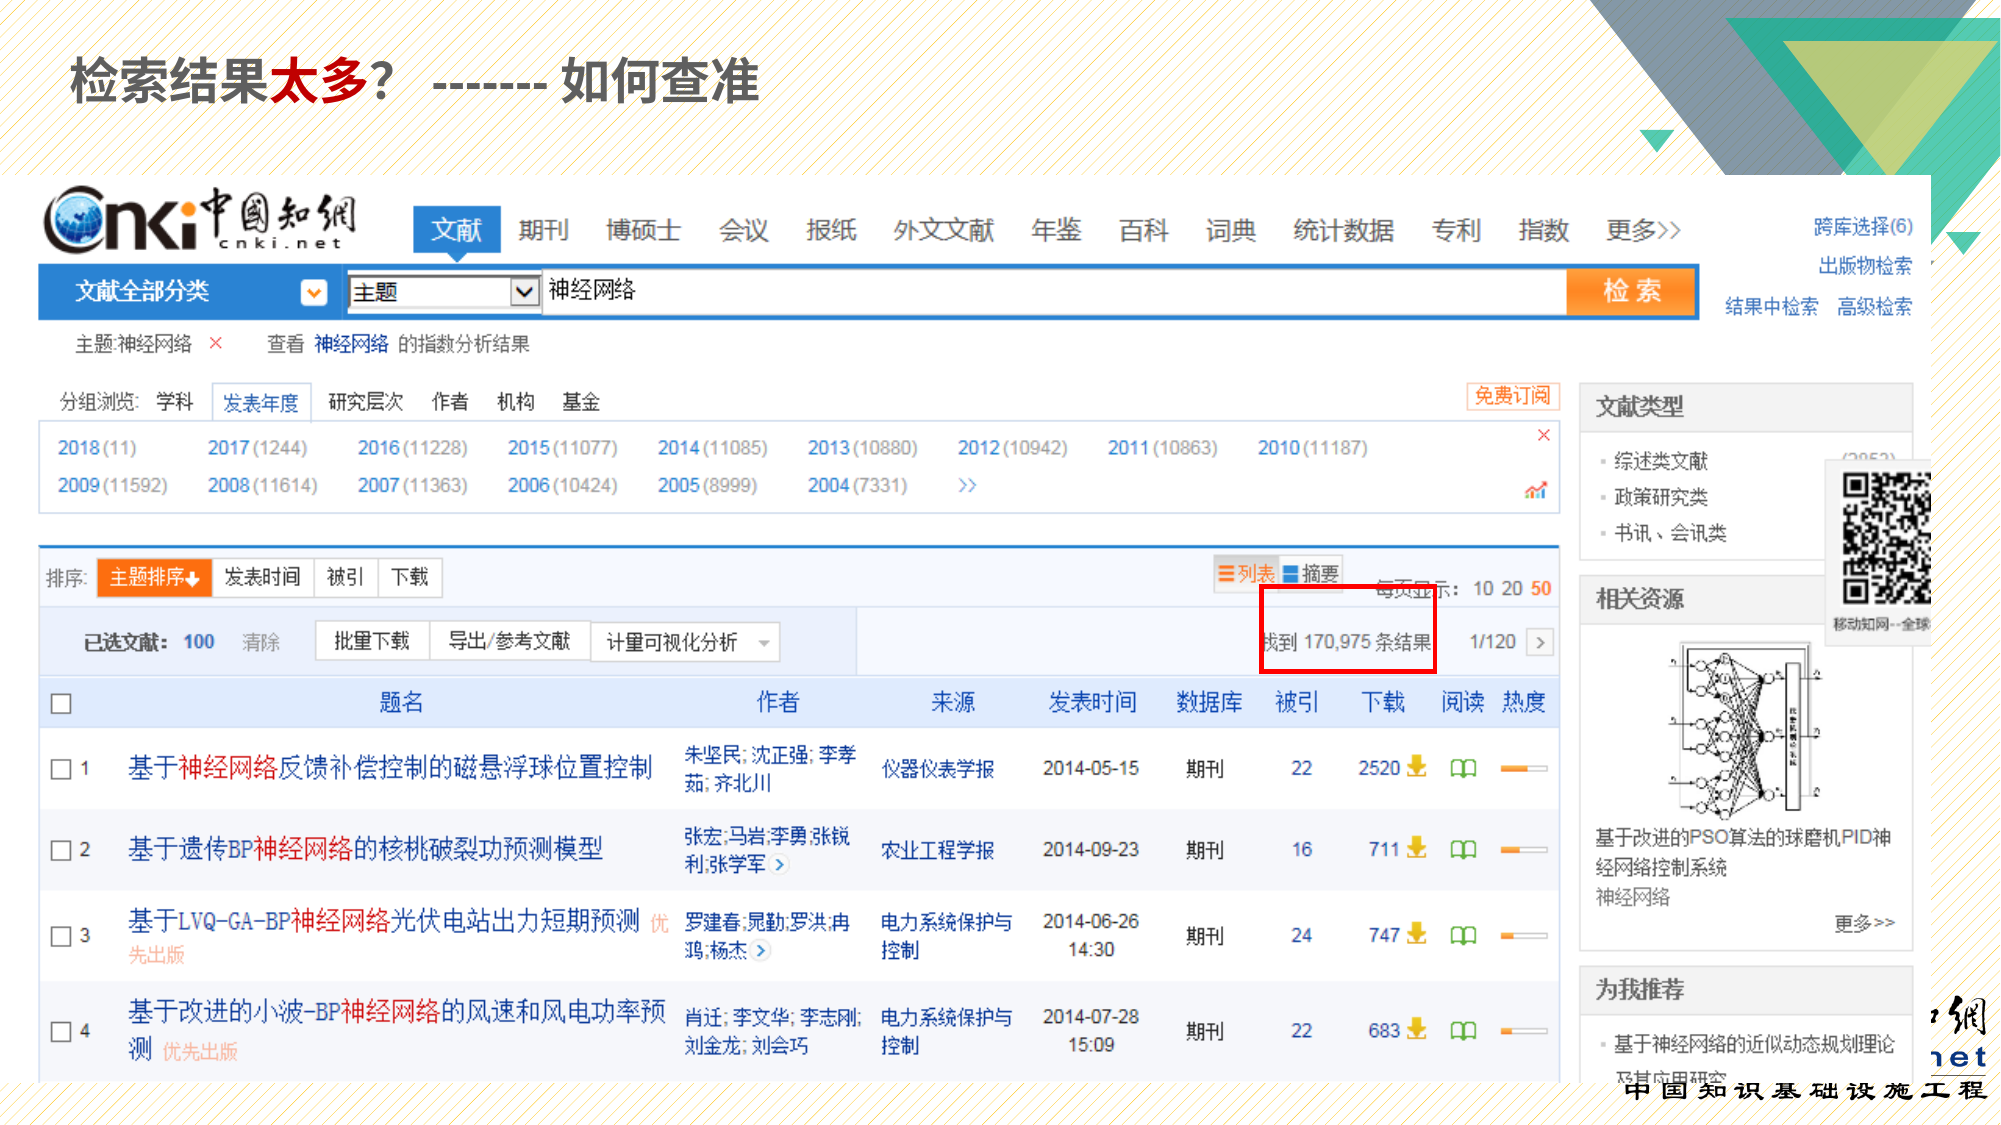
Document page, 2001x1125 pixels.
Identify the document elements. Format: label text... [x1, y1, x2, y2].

text_box 检索结果太多？-------如何查准 [54, 23, 1151, 117]
picture [0, 175, 2001, 1125]
